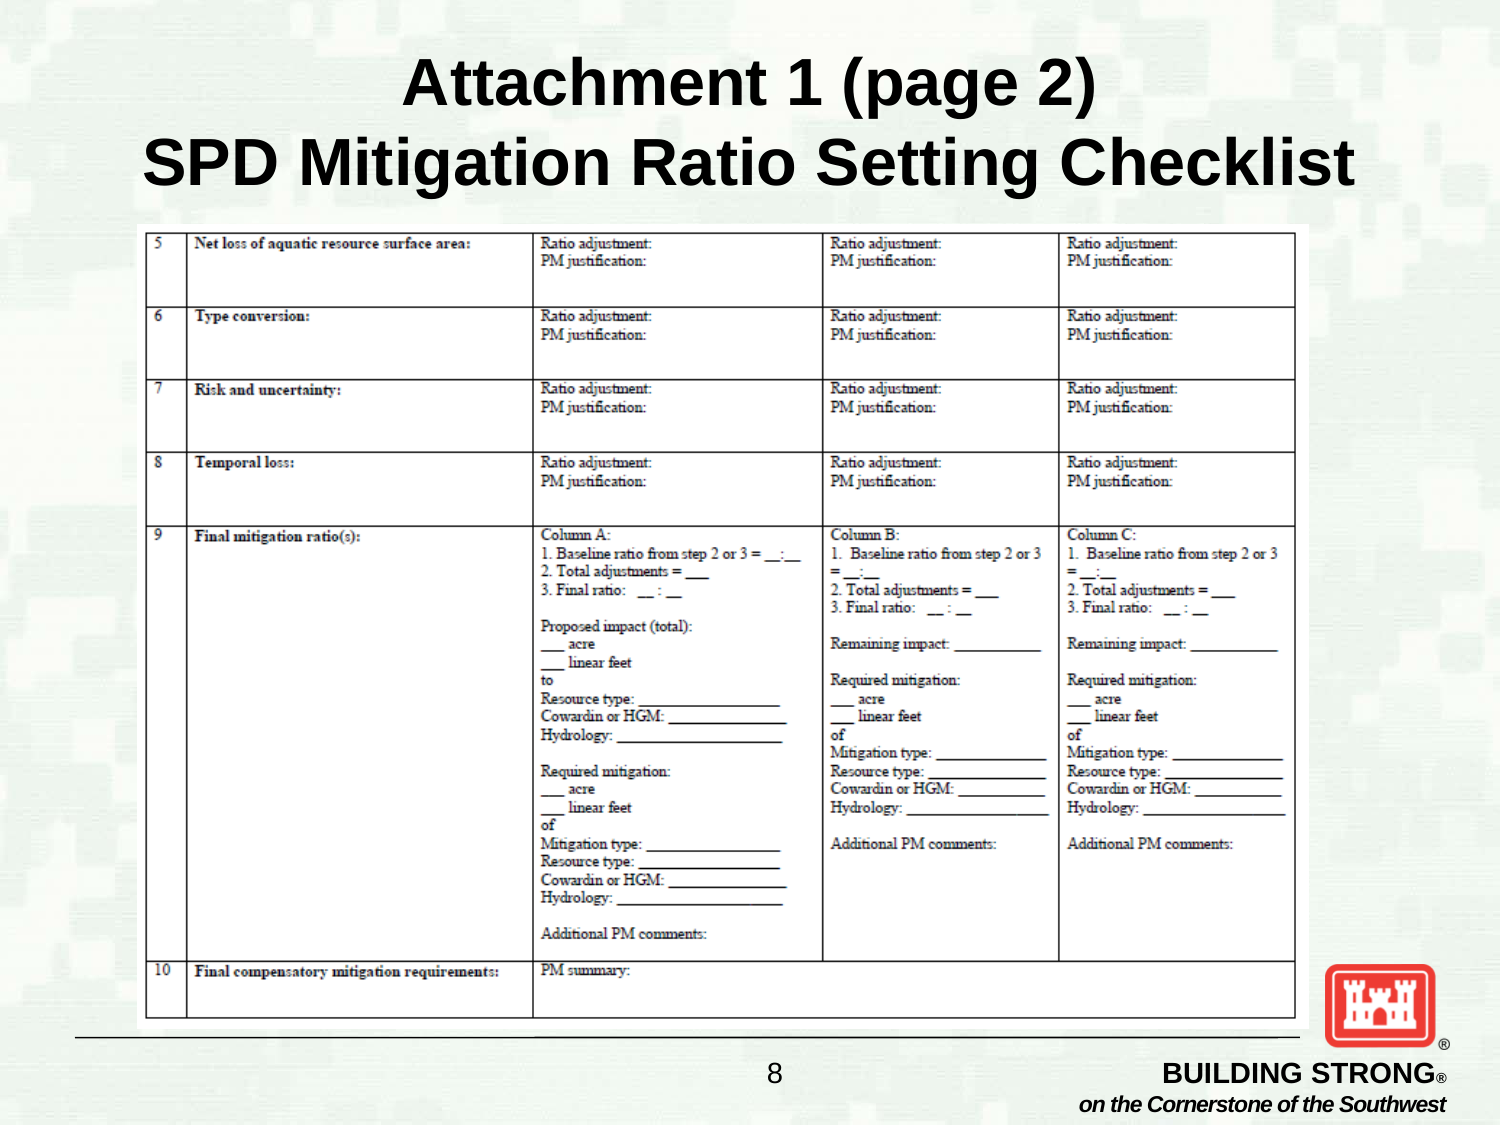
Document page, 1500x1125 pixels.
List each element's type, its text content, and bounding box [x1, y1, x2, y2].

slide_number 8 [599, 1046, 951, 1125]
title Attachment 1 (page 2) SPD Mitigation Ratio Setting Checklist [74, 24, 1426, 213]
picture [0, 0, 1500, 1125]
